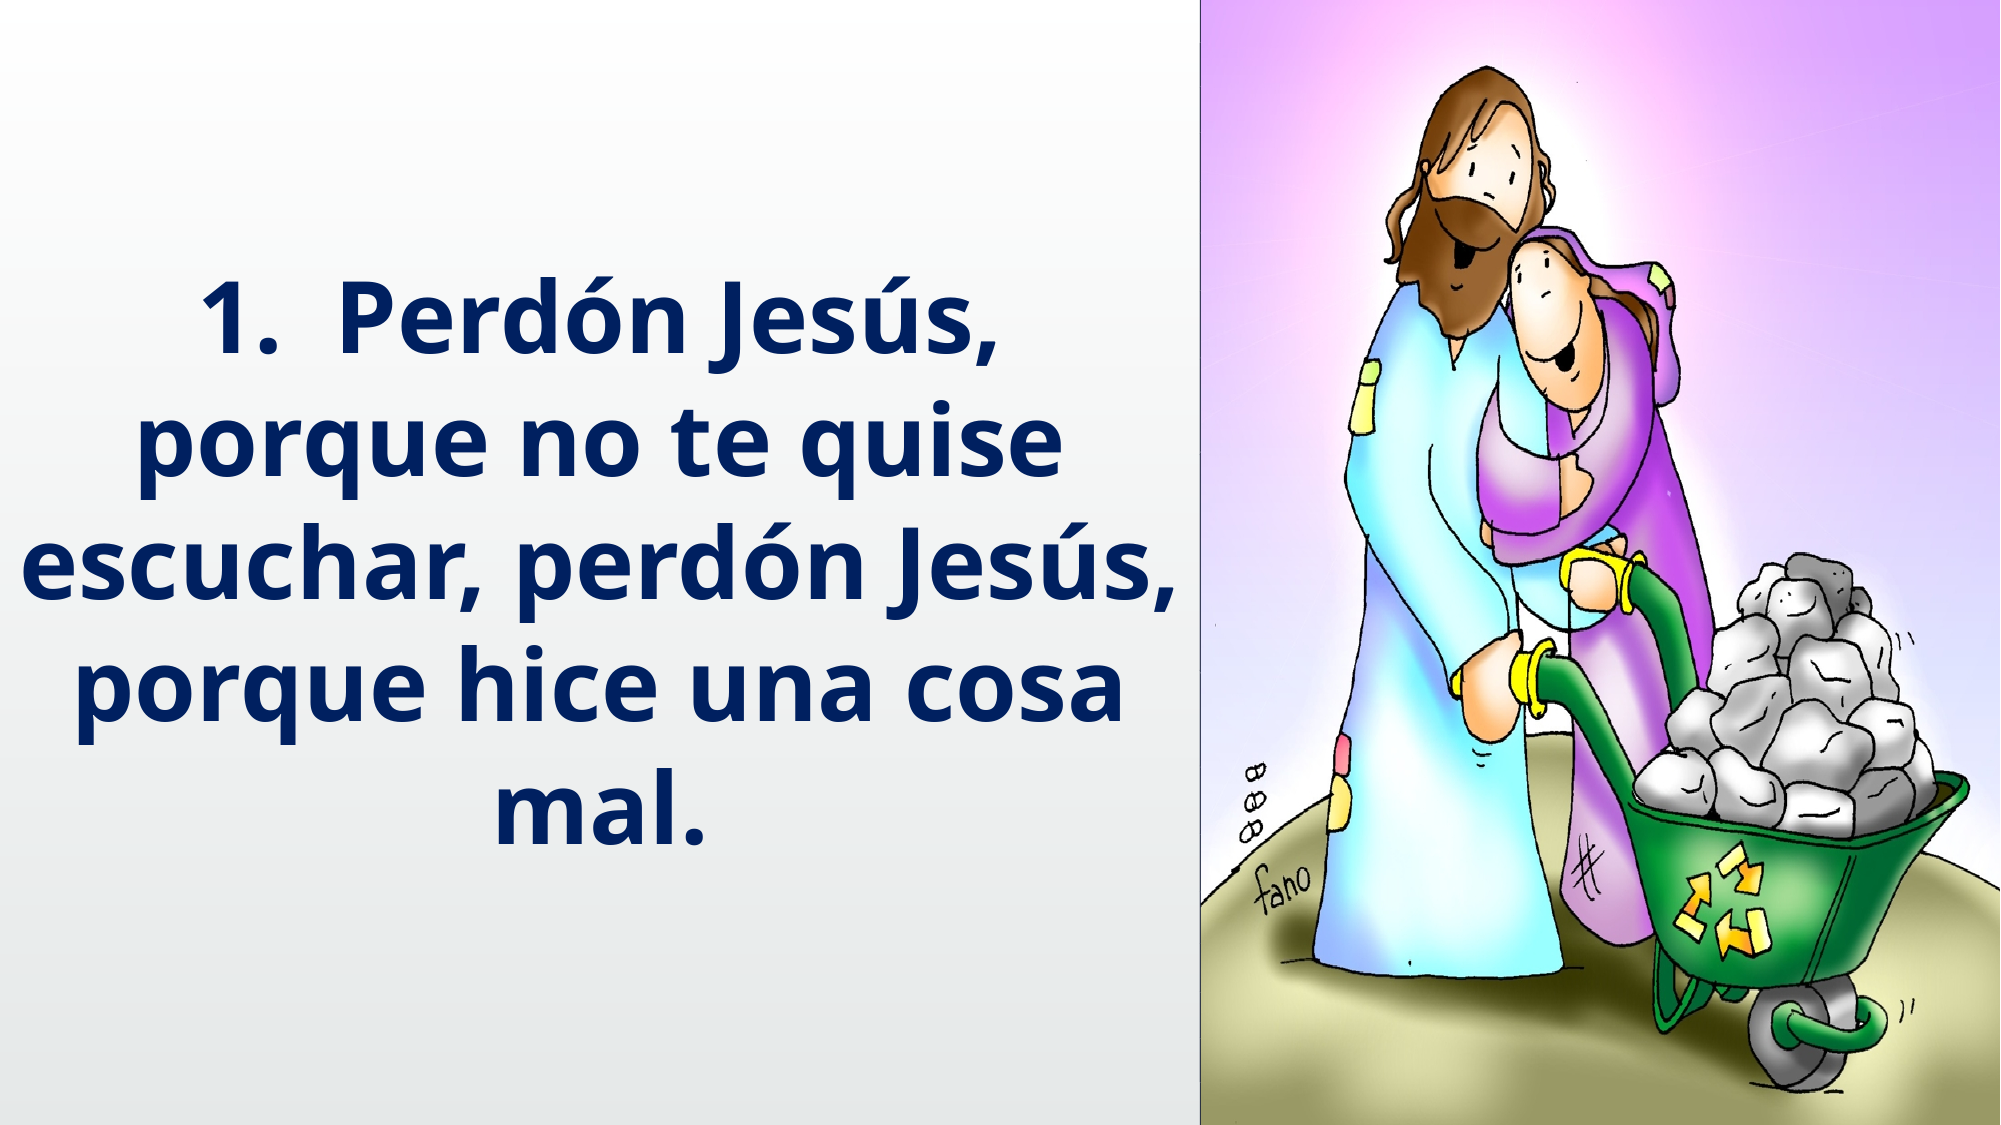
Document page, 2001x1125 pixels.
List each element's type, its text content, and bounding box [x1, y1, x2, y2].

picture [1200, 0, 2000, 1125]
title 1. Perdón Jesús, porque no te quise escuchar, perdón Jesús, porque hice una cosa mal. [0, 0, 1200, 1125]
